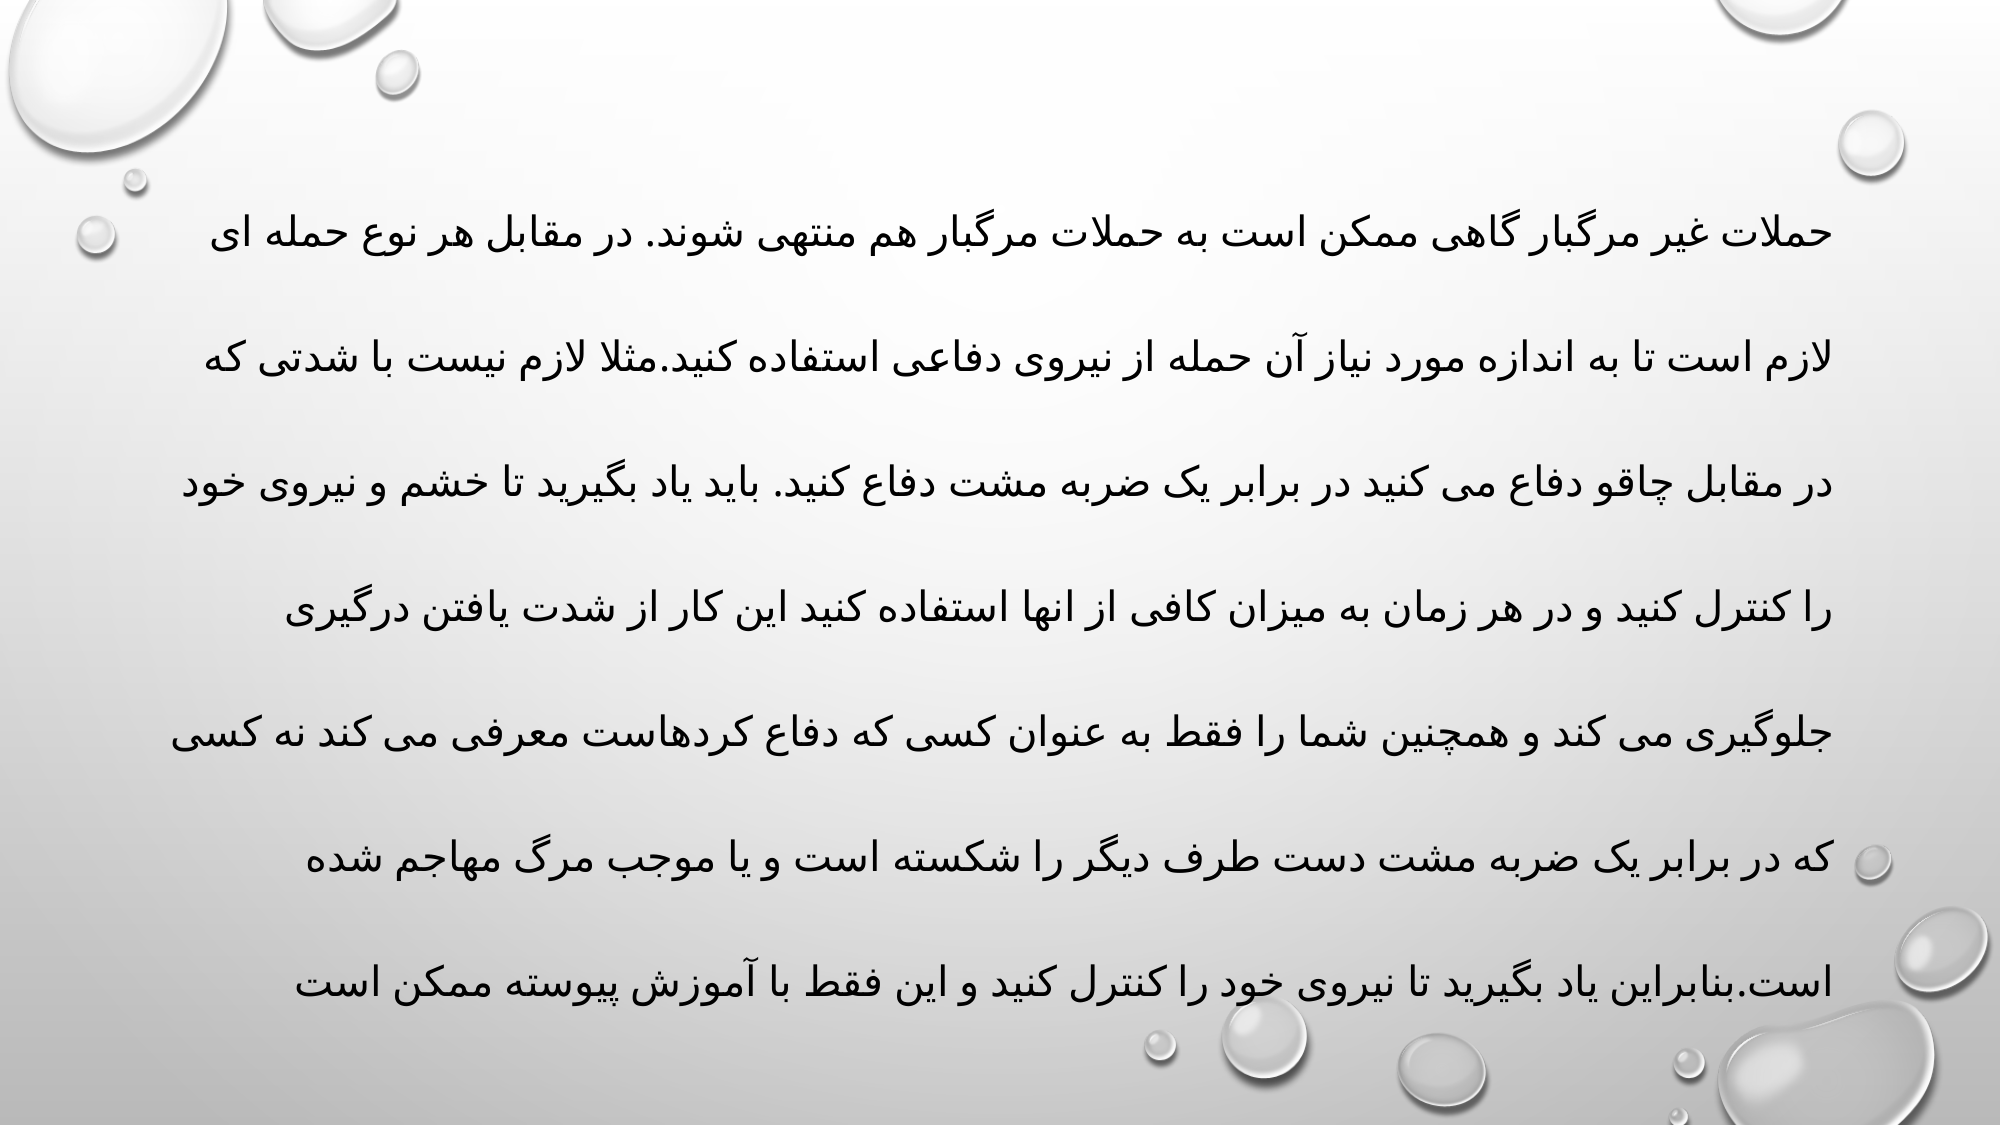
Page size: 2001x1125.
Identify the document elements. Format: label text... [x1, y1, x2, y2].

picture [0, 0, 2000, 1125]
list حملات غیر مرگبار گاهی ممکن است به حملات مرگبار هم منتهی شوند. در مقابل هر نوع حمله ای لازم است تا به اندازه مورد نیاز آن حمله از نیروی دفاعی استفاده کنید.مثلا لازم نیست با شدتی که در مقابل چاقو دفاع می کنید در برابر یک ضربه مشت دفاع کنید. باید یاد بگیرید تا خشم و نیروی خود را کنترل کنید و در هر زمان به میزان کافی از انها استفاده کنید این کار از شدت یافتن درگیری جلوگیری می کند و همچنین شما را فقط به عنوان کسی که دفاع کردهاست معرفی می کند نه کسی که در برابر یک ضربه مشت دست طرف دیگر را شکسته است و یا موجب مرگ مهاجم شده است.بنابراین یاد بگیرید تا نیروی خود را کنترل کنید و این فقط با آموزش پیوسته ممکن است [149, 122, 1850, 950]
